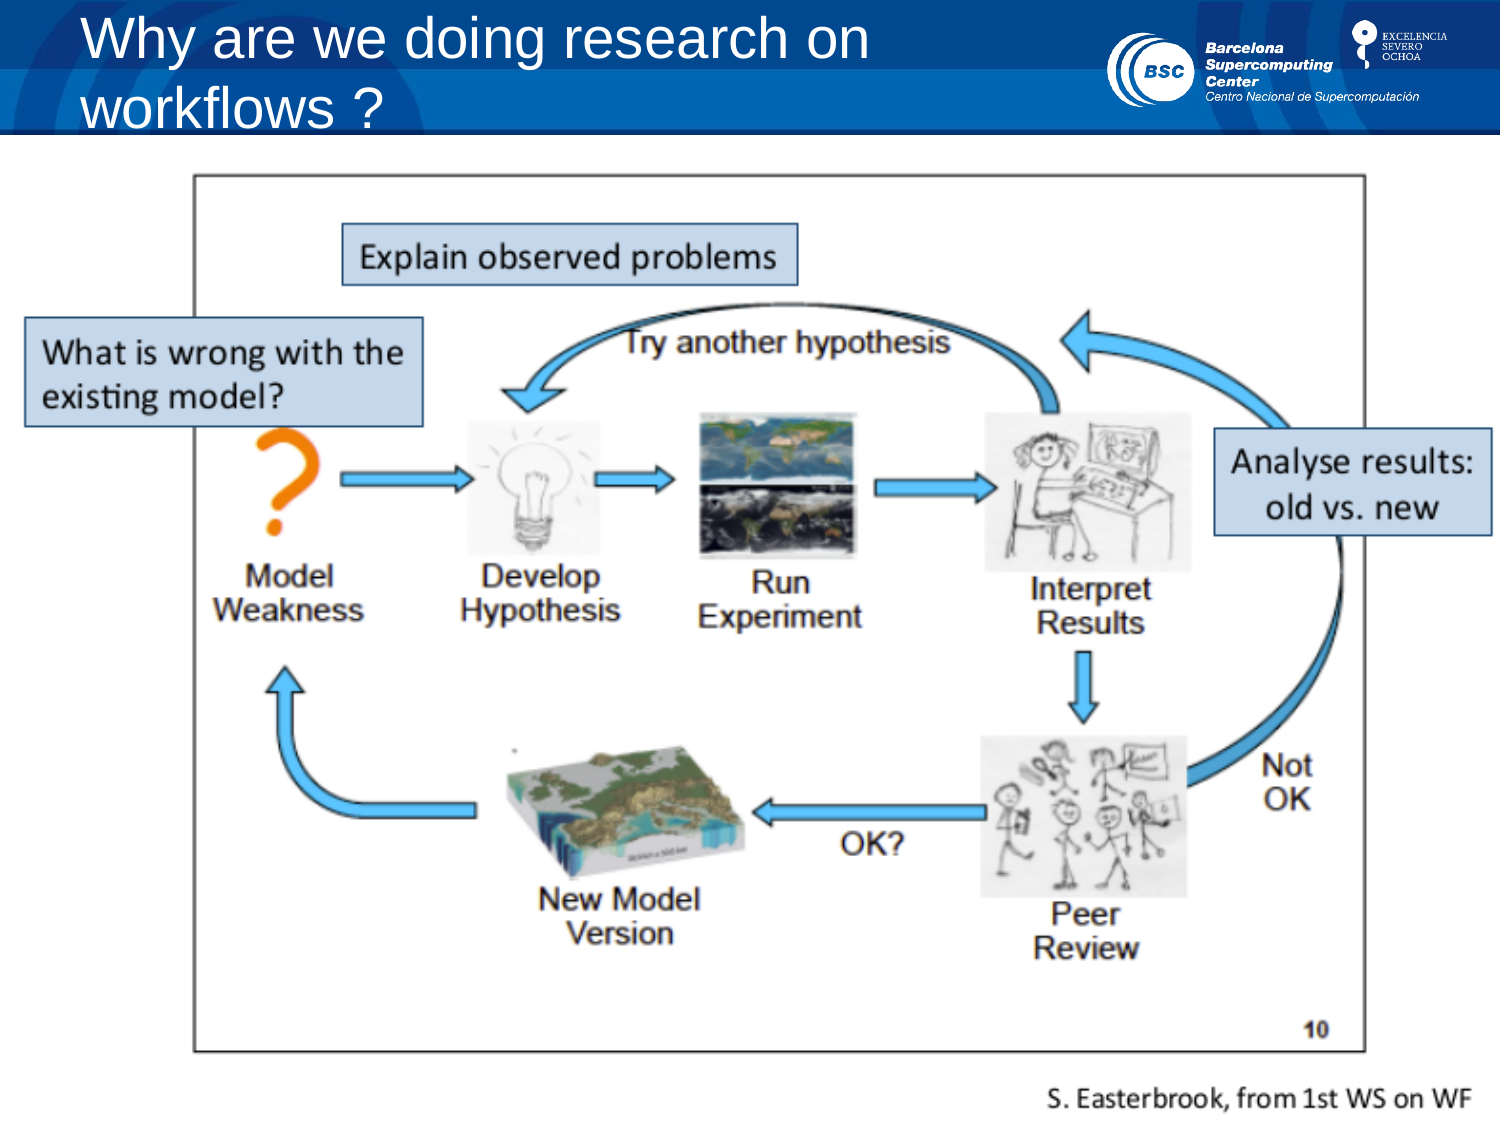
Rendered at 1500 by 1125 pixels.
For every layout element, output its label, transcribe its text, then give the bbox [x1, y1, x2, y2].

picture [0, 0, 1500, 135]
title Why are we doing research on workflows ? [65, 0, 1223, 98]
picture [10, 166, 1500, 1125]
